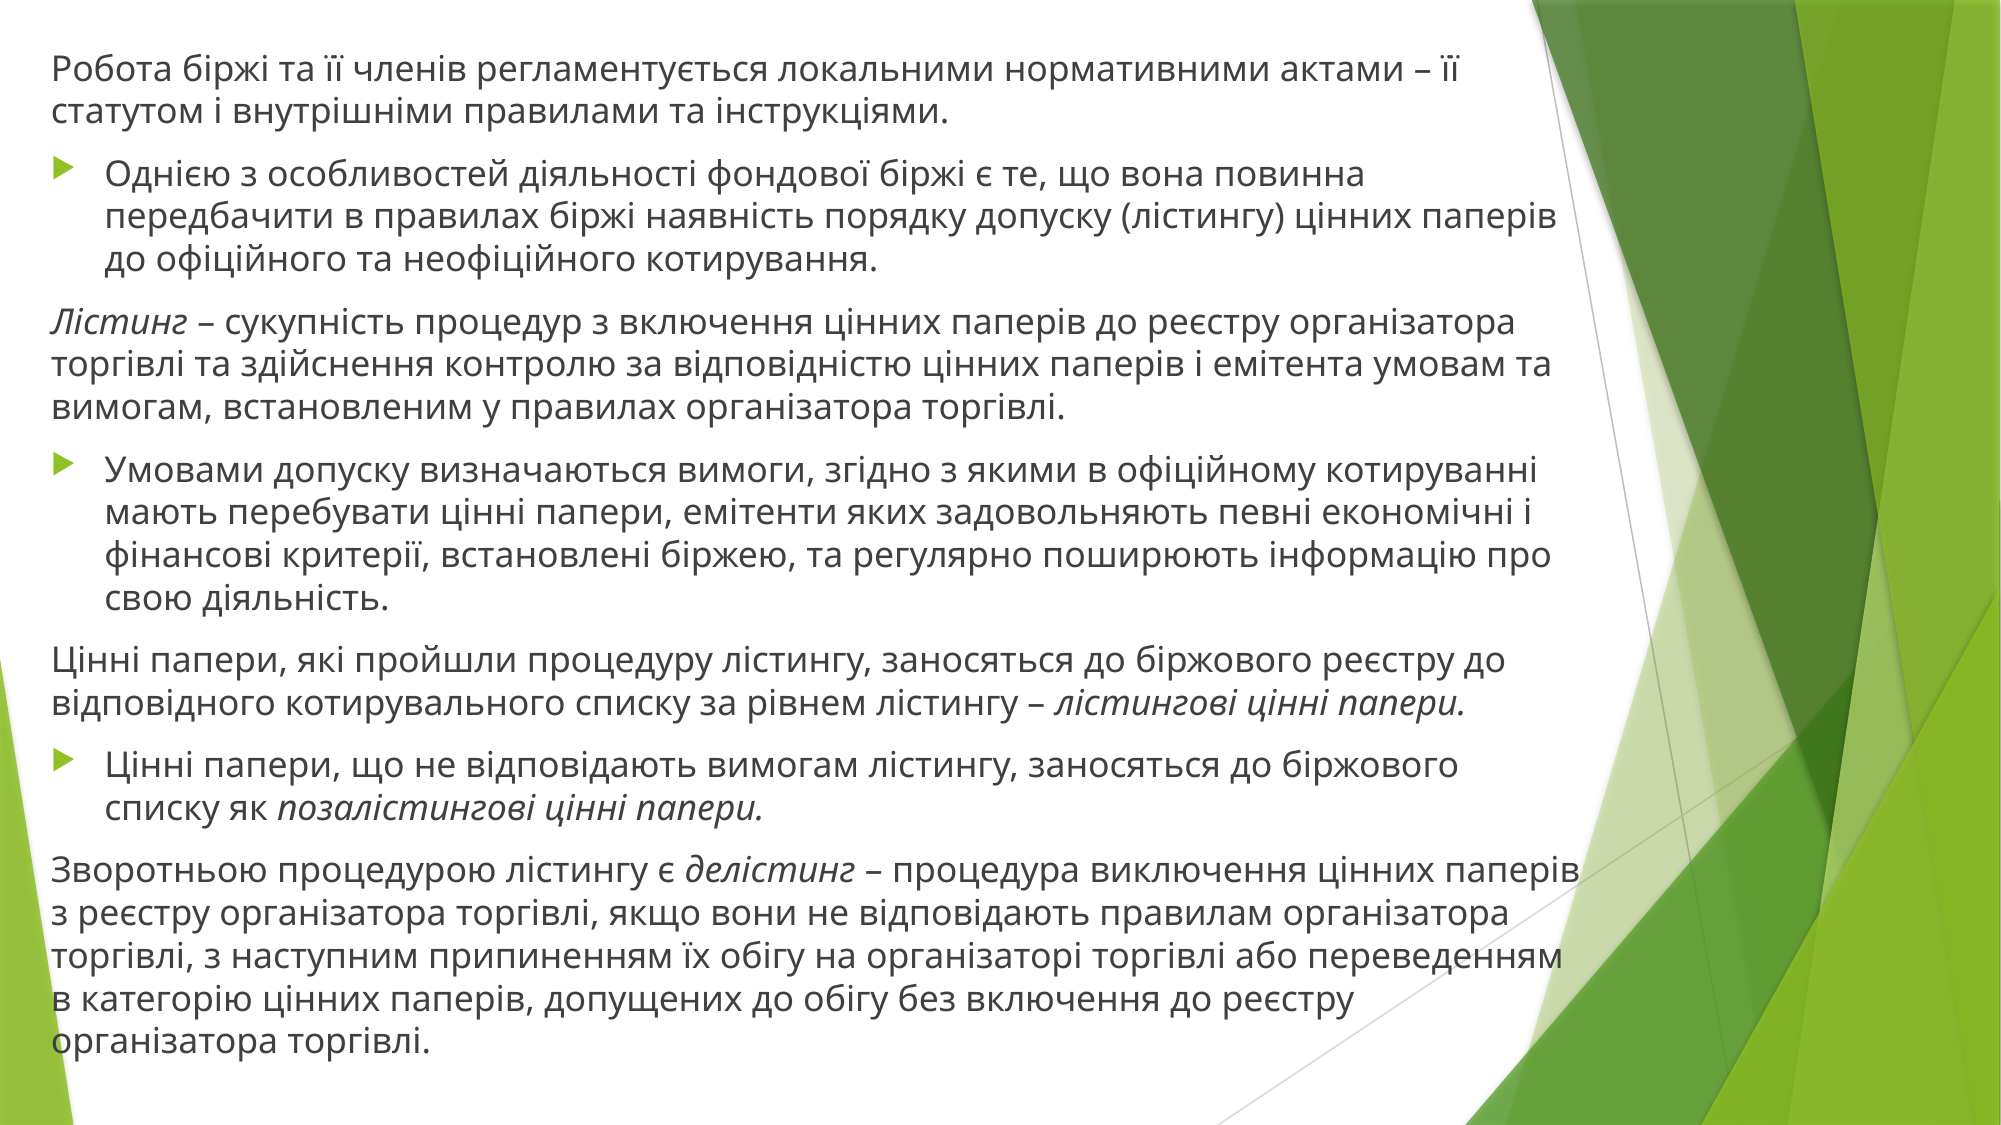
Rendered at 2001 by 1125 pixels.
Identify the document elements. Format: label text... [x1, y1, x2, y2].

list Робота біржі та її членів регламентується локальними нормативними актами – її статутом і внутрішніми правилами та інструкціями. Однією з особливостей діяльності фондової біржі є те, що вона повинна передбачити в правилах біржі наявність порядку допуску (лістингу) цінних паперів до офіційного та неофіційного котирування. Лістинг – сукупність процедур з включення цінних паперів до реєстру організатора торгівлі та здійснення контролю за відповідністю цінних паперів і емітента умовам та вимогам, встановленим у правилах організатора торгівлі. Умовами допуску визначаються вимоги, згідно з якими в офіційному котируванні мають перебувати цінні папери, емі­тенти яких задовольняють певні економічні і фінансові критерії, встановлені біржею, та регулярно поширюють інформацію про свою діяльність. Цінні папери, які пройшли процедуру лістингу, заносяться до біржового реєстру до відповідного котирувального списку за рівнем лістингу – лістингові цінні папери. Цінні папери, що не відповідають вимогам лістингу, заносяться до біржового списку як позалістингові цінні папери. Зворотньою процедурою лістингу є делістинг – процедура виключення цінних паперів з реєстру організатора торгівлі, якщо вони не відповідають правилам організатора торгівлі, з наступним припиненням їх обігу на організаторі торгівлі або переведенням в категорію цінних паперів, допущених до обігу без включення до реєстру організатора торгівлі. [35, 38, 1599, 1073]
